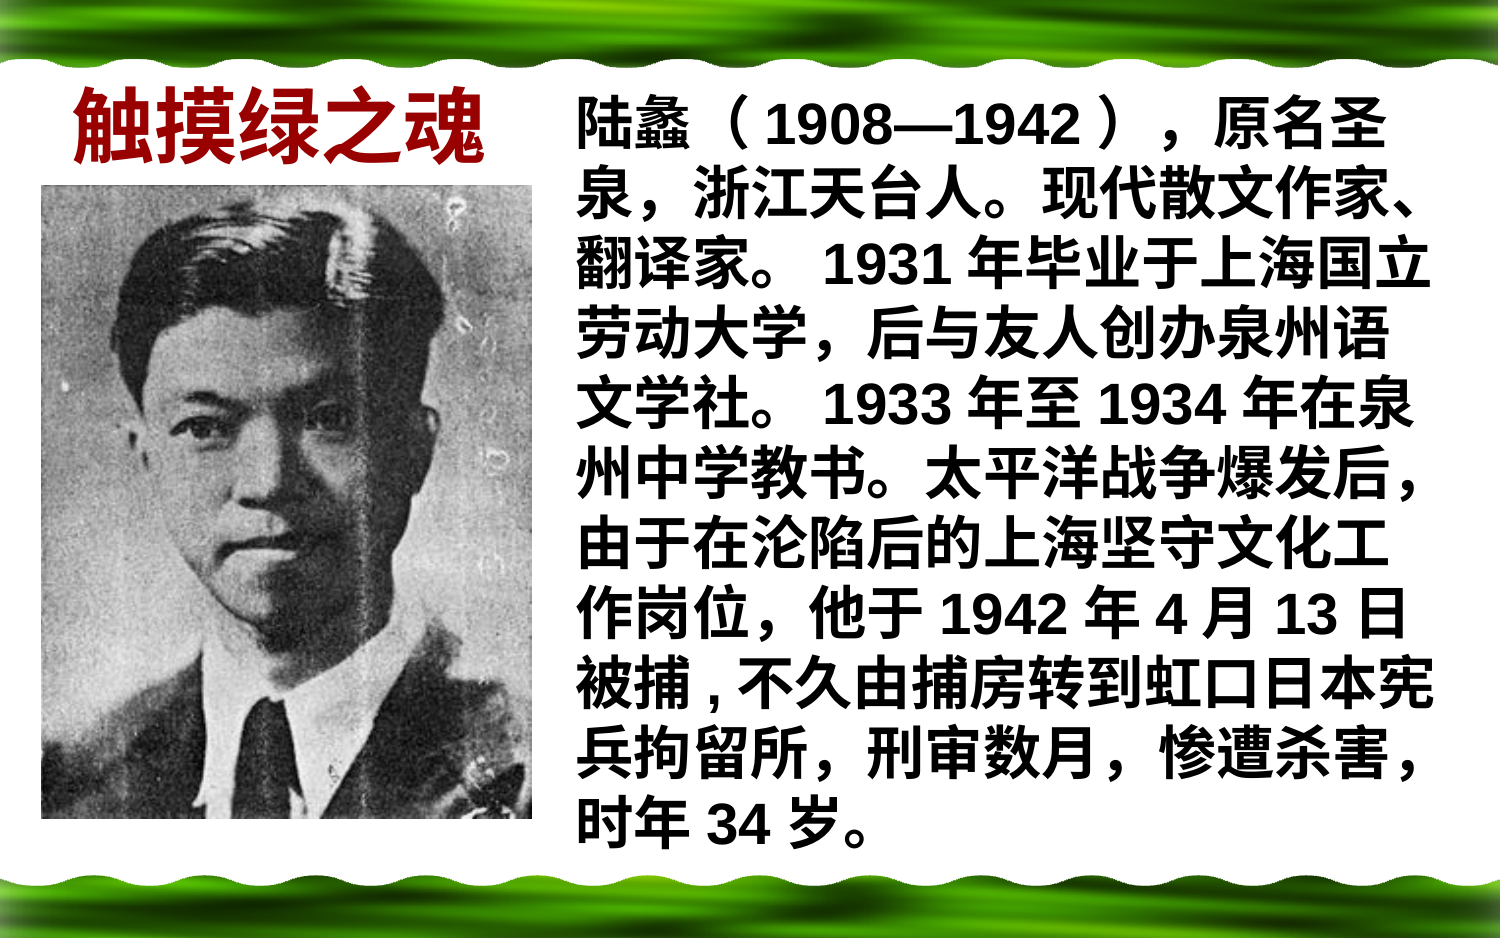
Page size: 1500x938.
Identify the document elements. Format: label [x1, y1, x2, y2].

picture [40, 184, 532, 819]
text_box [0, 0, 1500, 938]
